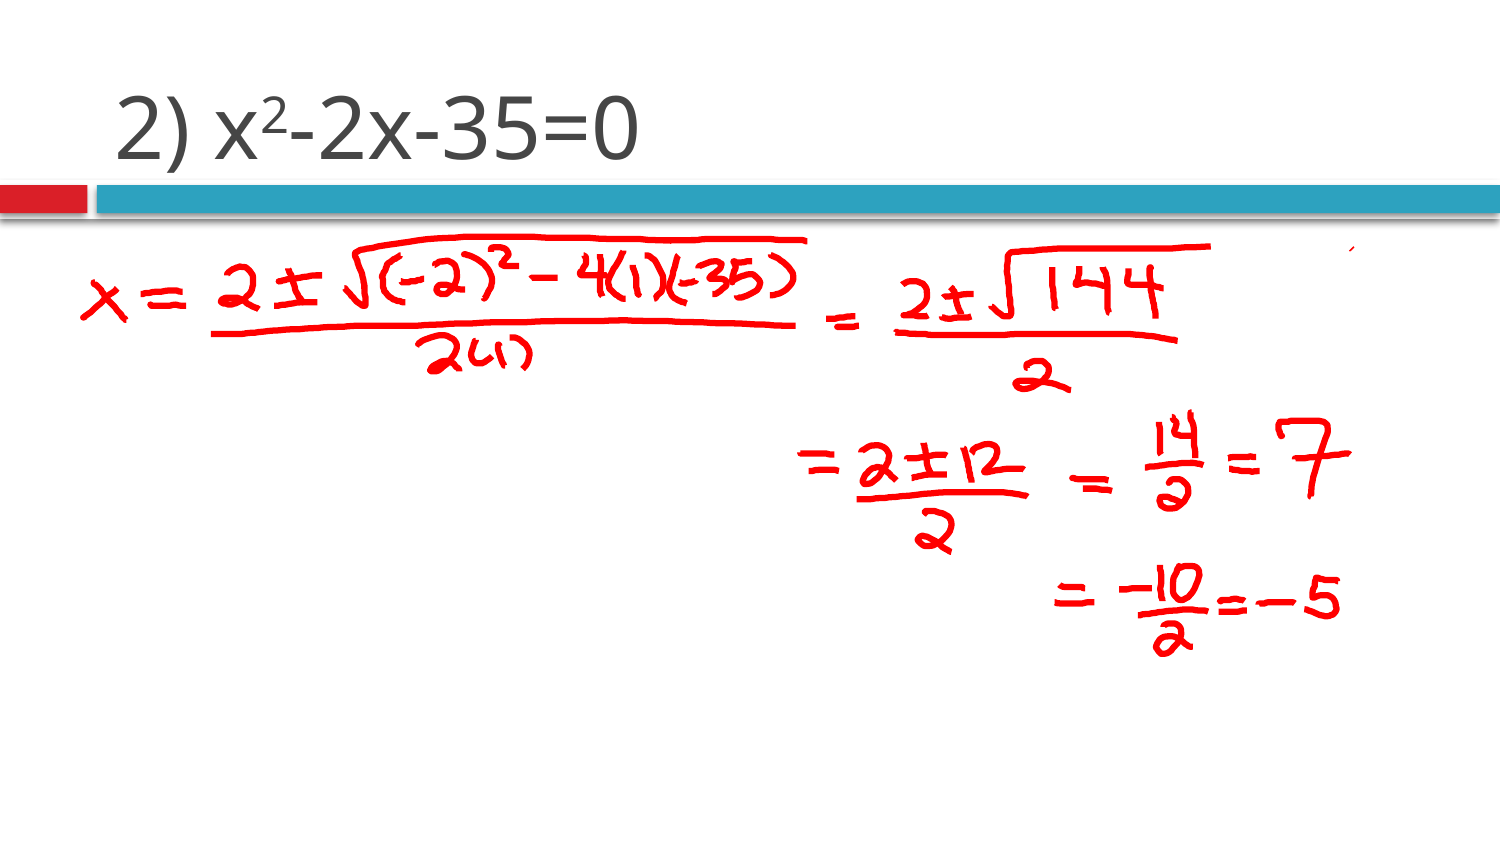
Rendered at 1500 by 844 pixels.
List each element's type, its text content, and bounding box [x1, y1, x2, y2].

text_box [731, 260, 761, 299]
text_box [1219, 597, 1245, 603]
text_box [1229, 467, 1260, 473]
text_box [1126, 268, 1149, 286]
text_box [1189, 411, 1197, 459]
text_box [661, 238, 808, 243]
text_box [799, 452, 835, 456]
text_box [417, 334, 461, 373]
text_box [697, 260, 728, 295]
text_box [277, 274, 323, 283]
text_box [679, 279, 697, 285]
text_box [149, 303, 187, 307]
text_box [1304, 576, 1339, 618]
text_box [463, 253, 493, 300]
text_box [291, 281, 303, 301]
text_box [1101, 267, 1110, 314]
text_box [607, 250, 626, 300]
text_box [1119, 587, 1152, 591]
text_box [941, 315, 972, 320]
text_box [1148, 266, 1157, 319]
text_box [942, 293, 974, 299]
text_box [106, 297, 127, 321]
text_box [220, 265, 260, 311]
text_box [92, 281, 106, 297]
text_box [1159, 564, 1164, 602]
text_box [381, 254, 406, 304]
text_box [1155, 622, 1193, 655]
text_box [826, 315, 856, 320]
text_box [1228, 455, 1257, 459]
text_box [925, 458, 932, 473]
text_box [860, 444, 897, 485]
text_box [906, 453, 948, 460]
text_box [856, 491, 1029, 500]
text_box [1218, 609, 1247, 613]
text_box [579, 254, 600, 277]
text_box [970, 443, 1025, 473]
text_box [490, 246, 520, 267]
text_box [954, 297, 962, 314]
text_box [1277, 419, 1329, 498]
text_box [530, 276, 558, 280]
text_box [1071, 477, 1109, 482]
text_box [922, 442, 927, 455]
text_box [1172, 565, 1201, 601]
text_box [1137, 608, 1209, 617]
text_box [769, 254, 795, 297]
text_box [434, 259, 466, 295]
text_box [949, 286, 956, 294]
text_box [962, 447, 973, 483]
text_box [632, 264, 640, 296]
text_box [1074, 266, 1105, 287]
text_box [901, 280, 929, 318]
text_box [287, 268, 293, 278]
text_box [602, 269, 609, 277]
text_box [599, 254, 604, 297]
text_box [1158, 478, 1190, 510]
text_box [274, 301, 318, 307]
text_box [82, 287, 118, 319]
text_box [836, 324, 859, 328]
text_box [911, 473, 947, 479]
text_box [497, 343, 506, 367]
text_box [470, 339, 493, 365]
text_box [668, 254, 687, 305]
text_box [1144, 462, 1204, 469]
text_box [990, 245, 1211, 318]
text_box [509, 336, 531, 370]
text_box [140, 289, 183, 295]
title 2) x2-2x-35=0 [99, 19, 1438, 185]
text_box [1051, 267, 1057, 310]
text_box [1054, 601, 1095, 605]
text_box [916, 510, 953, 553]
text_box [1014, 360, 1072, 391]
text_box [1158, 421, 1162, 456]
text_box [344, 235, 669, 307]
text_box [1082, 487, 1113, 492]
text_box [1152, 281, 1164, 290]
text_box [400, 278, 425, 284]
text_box [1257, 601, 1296, 605]
text_box [644, 254, 665, 300]
text_box [895, 331, 1178, 342]
text_box [1058, 584, 1086, 590]
text_box [210, 319, 796, 335]
text_box [1171, 416, 1193, 437]
text_box [1294, 452, 1351, 460]
